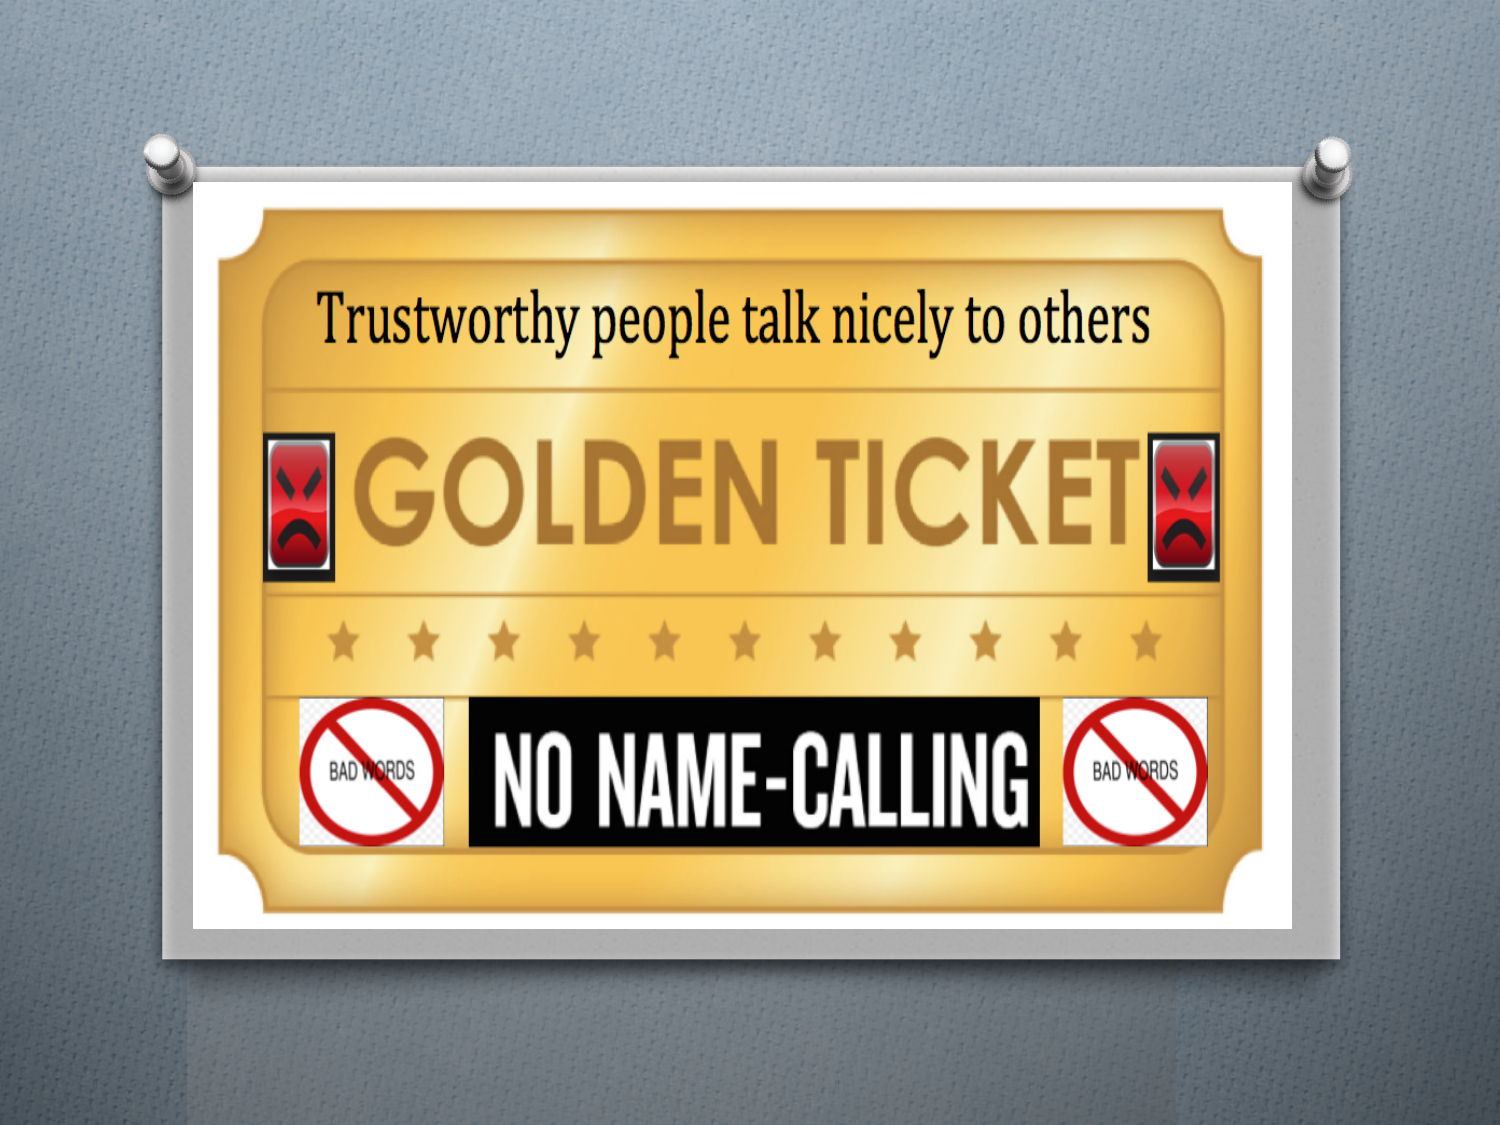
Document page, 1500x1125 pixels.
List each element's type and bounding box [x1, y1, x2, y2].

picture [112, 100, 1396, 929]
